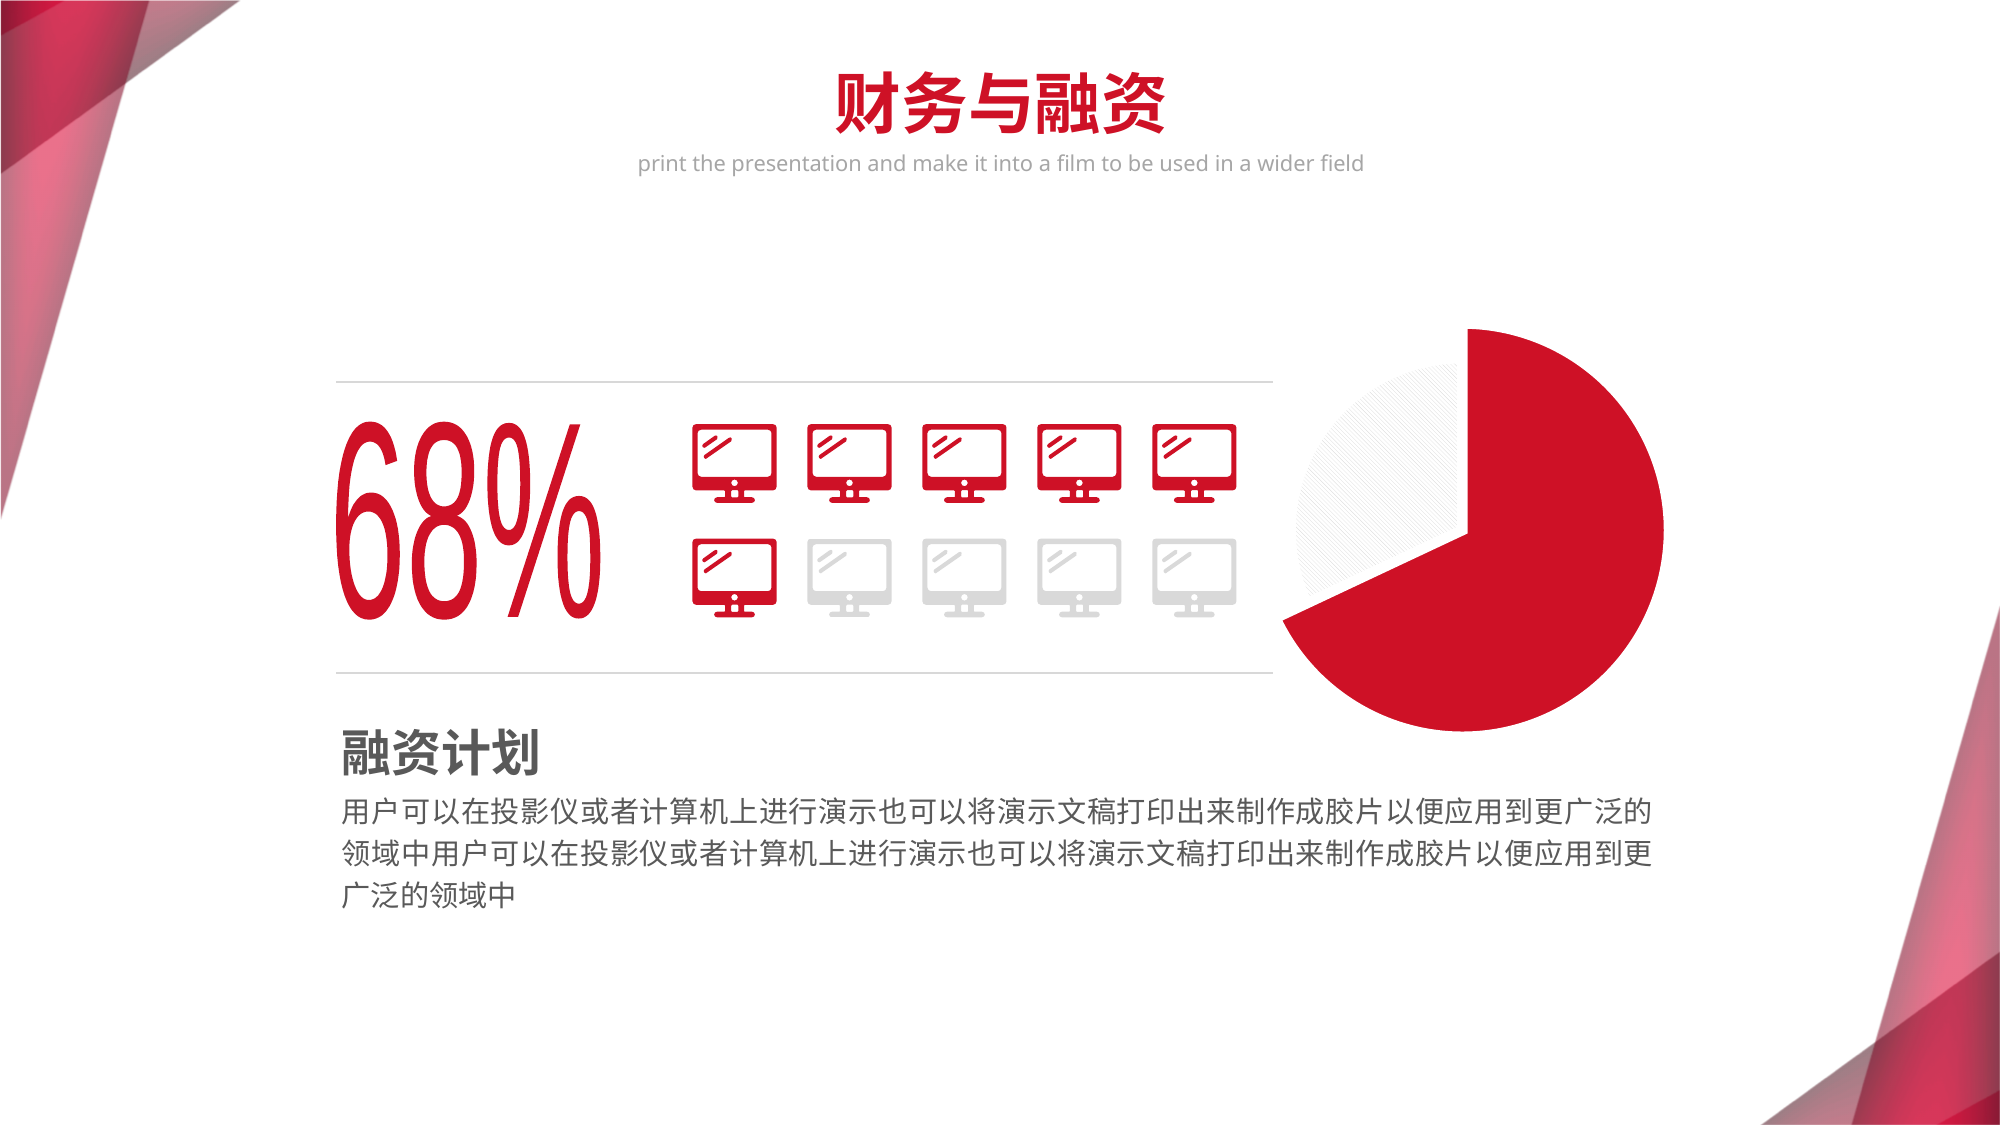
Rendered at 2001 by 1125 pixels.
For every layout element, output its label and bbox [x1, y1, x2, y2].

text_box [326, 702, 1669, 922]
picture [1, 1, 303, 519]
picture [1698, 606, 2000, 1124]
text_box [336, 323, 1669, 702]
text_box [544, 54, 1459, 184]
